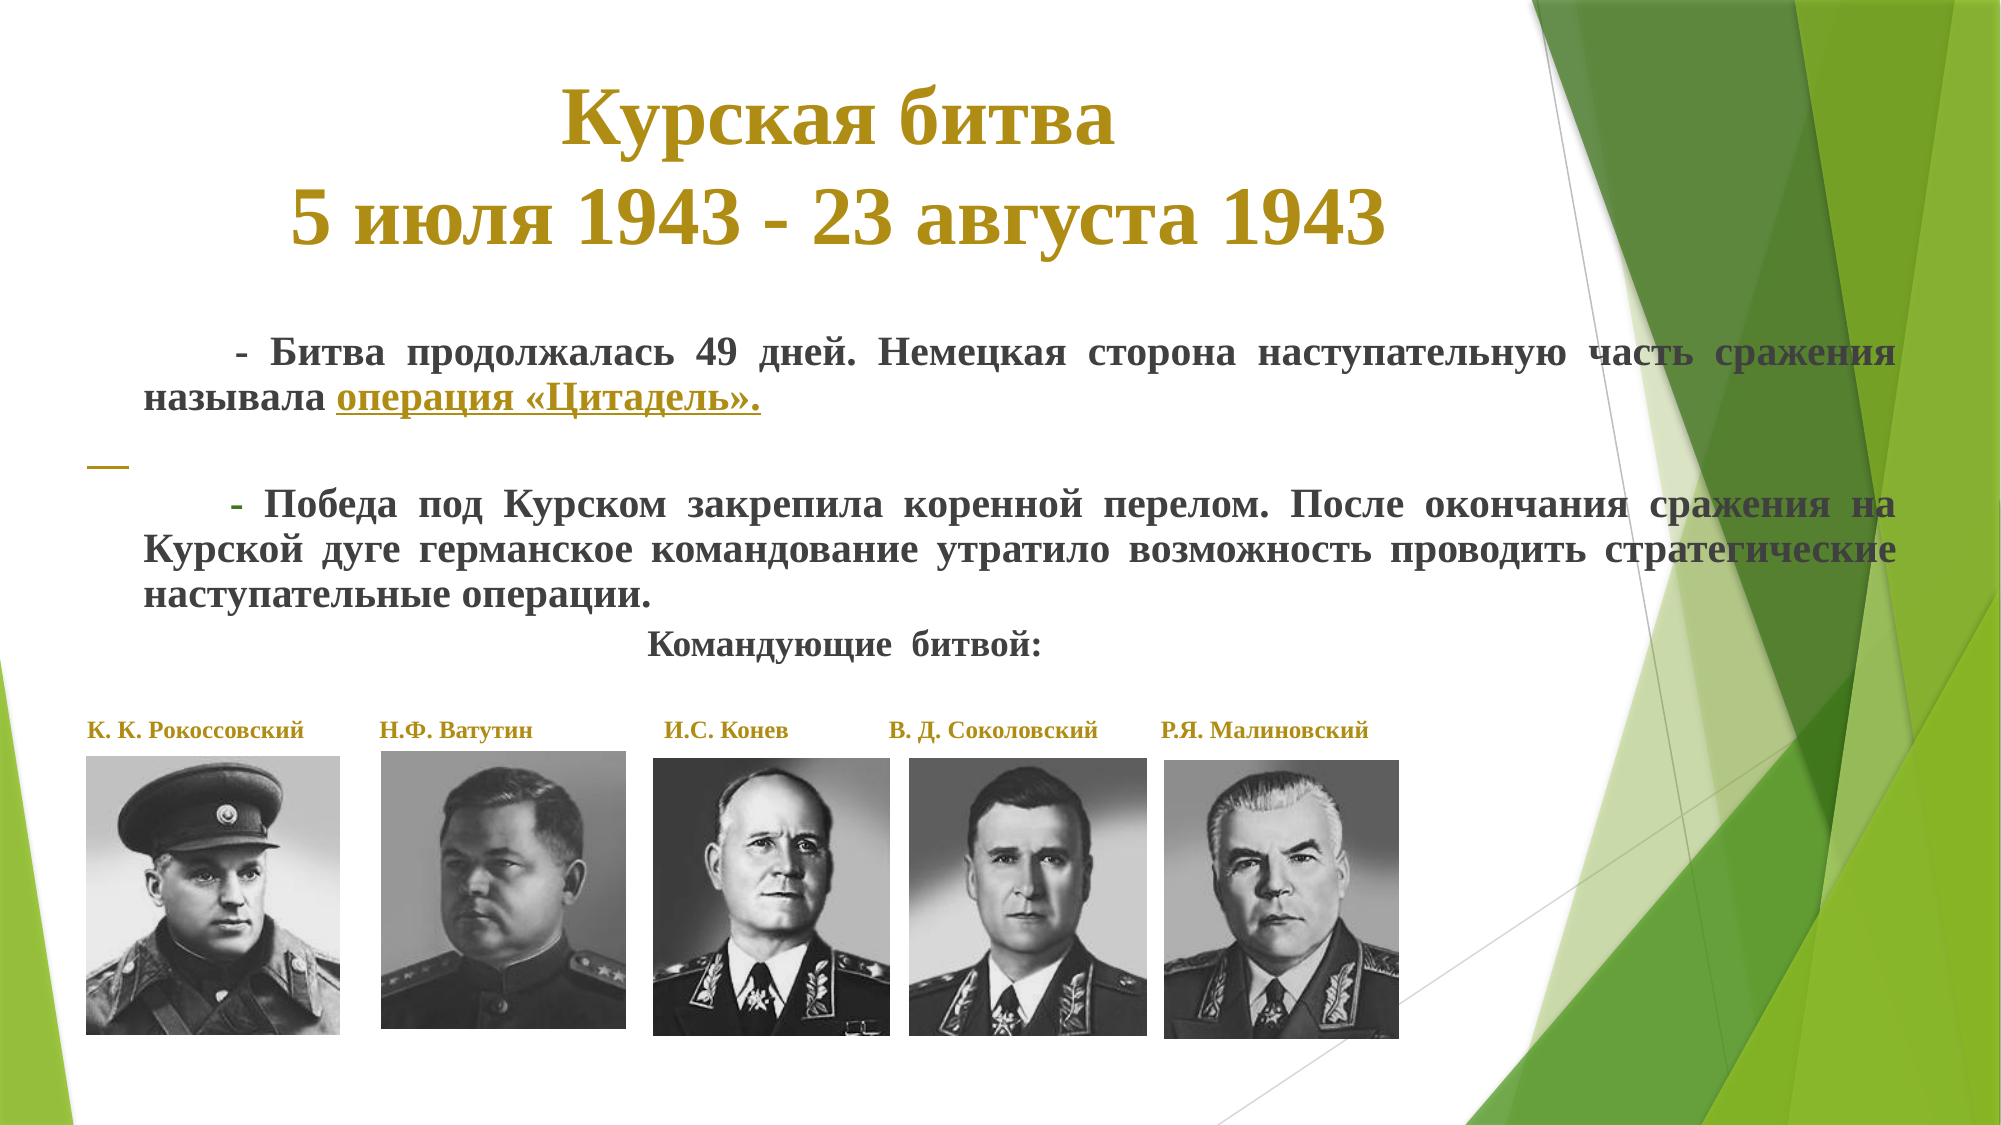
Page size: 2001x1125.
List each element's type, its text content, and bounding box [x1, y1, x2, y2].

picture [1163, 760, 1399, 1039]
list - Битва продолжалась 49 дней. Немецкая сторона наступательную часть сражения называла операция «Цитадель». - Победа под Курском закрепила коренной перелом. После окончания сражения на Курской дуге германское командование утратило возможность проводить стратегические наступательные операции. Командующие битвой: К. К. Рокоссовский Н.Ф. Ватутин И.С. Конев В. Д. Соколовский Р.Я. Малиновский [71, 322, 1912, 959]
picture [381, 750, 627, 1030]
picture [909, 757, 1147, 1037]
picture [85, 756, 341, 1035]
title Курская битва 5 июля 1943 - 23 августа 1943 [133, 53, 1545, 271]
picture [652, 757, 891, 1037]
